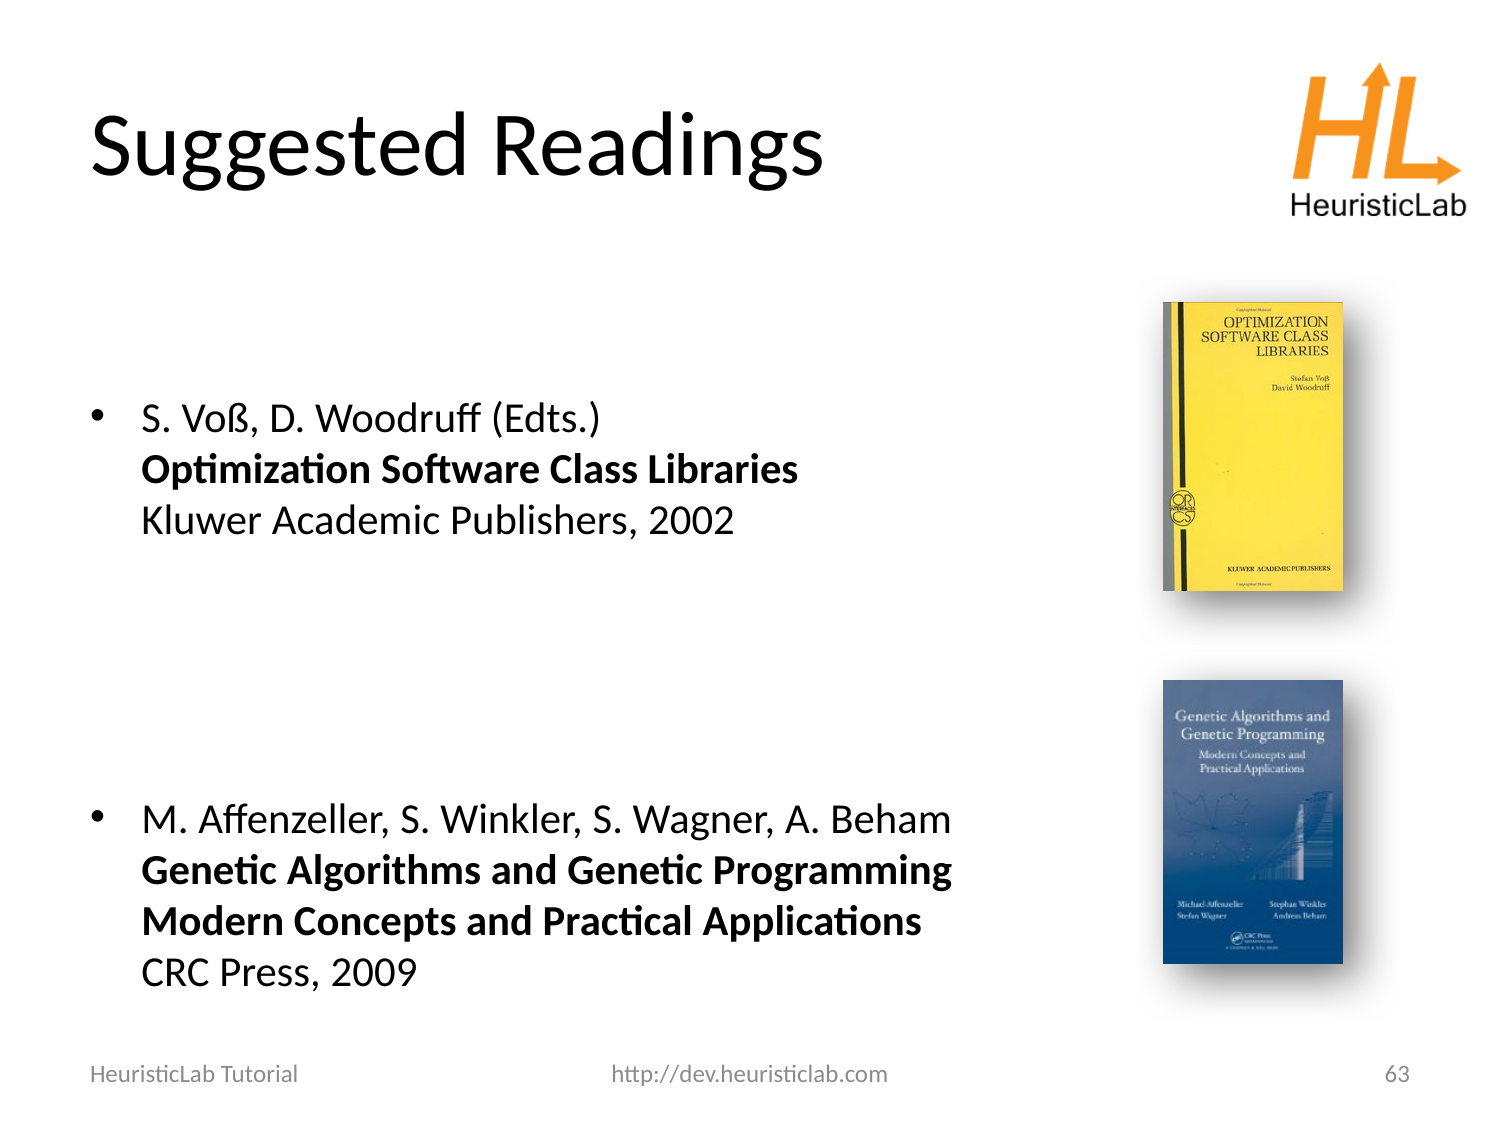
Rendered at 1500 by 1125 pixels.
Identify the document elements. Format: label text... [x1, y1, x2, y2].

picture [1163, 680, 1344, 964]
title Suggested Readings [75, 45, 1282, 233]
slide_number 63 [1074, 1042, 1425, 1103]
footer http://dev.heuristiclab.com [512, 1042, 988, 1103]
picture [1162, 302, 1344, 592]
picture [1281, 27, 1474, 244]
slide_number HeuristicLab Tutorial [75, 1042, 425, 1103]
list S. Voß, D. Woodruff (Edts.) Optimization Software Class Libraries Kluwer Academic Publishers, 2002 M. Affenzeller, S. Winkler, S. Wagner, A. Beham Genetic Algorithms and Genetic Programming Modern Concepts and Practical Applications CRC Press, 2009 [75, 262, 1425, 1005]
